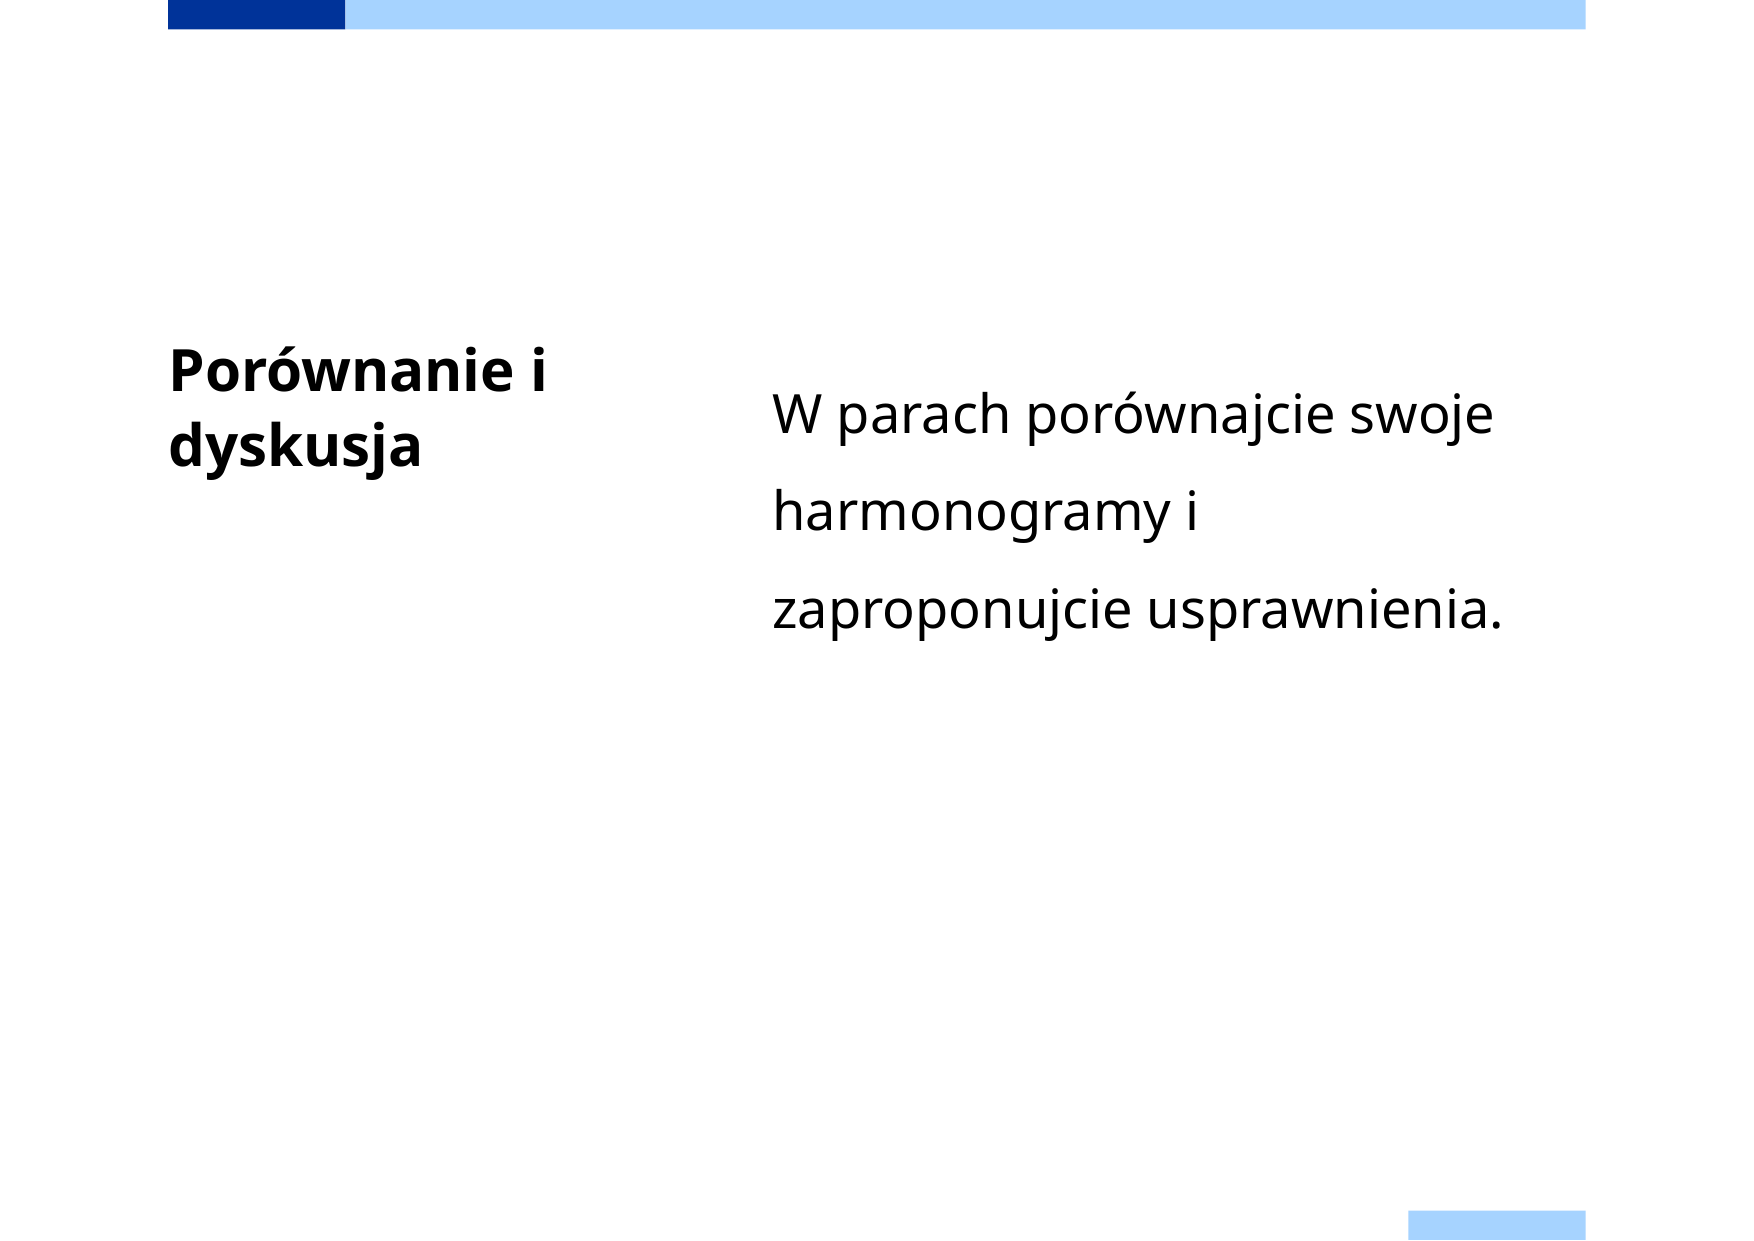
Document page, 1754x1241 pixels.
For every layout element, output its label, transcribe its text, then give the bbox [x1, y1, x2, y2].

list W parach porównajcie swoje harmonogramy i zaproponujcie usprawnienia. [772, 346, 1569, 913]
title Porównanie i dyskusja [168, 327, 635, 913]
